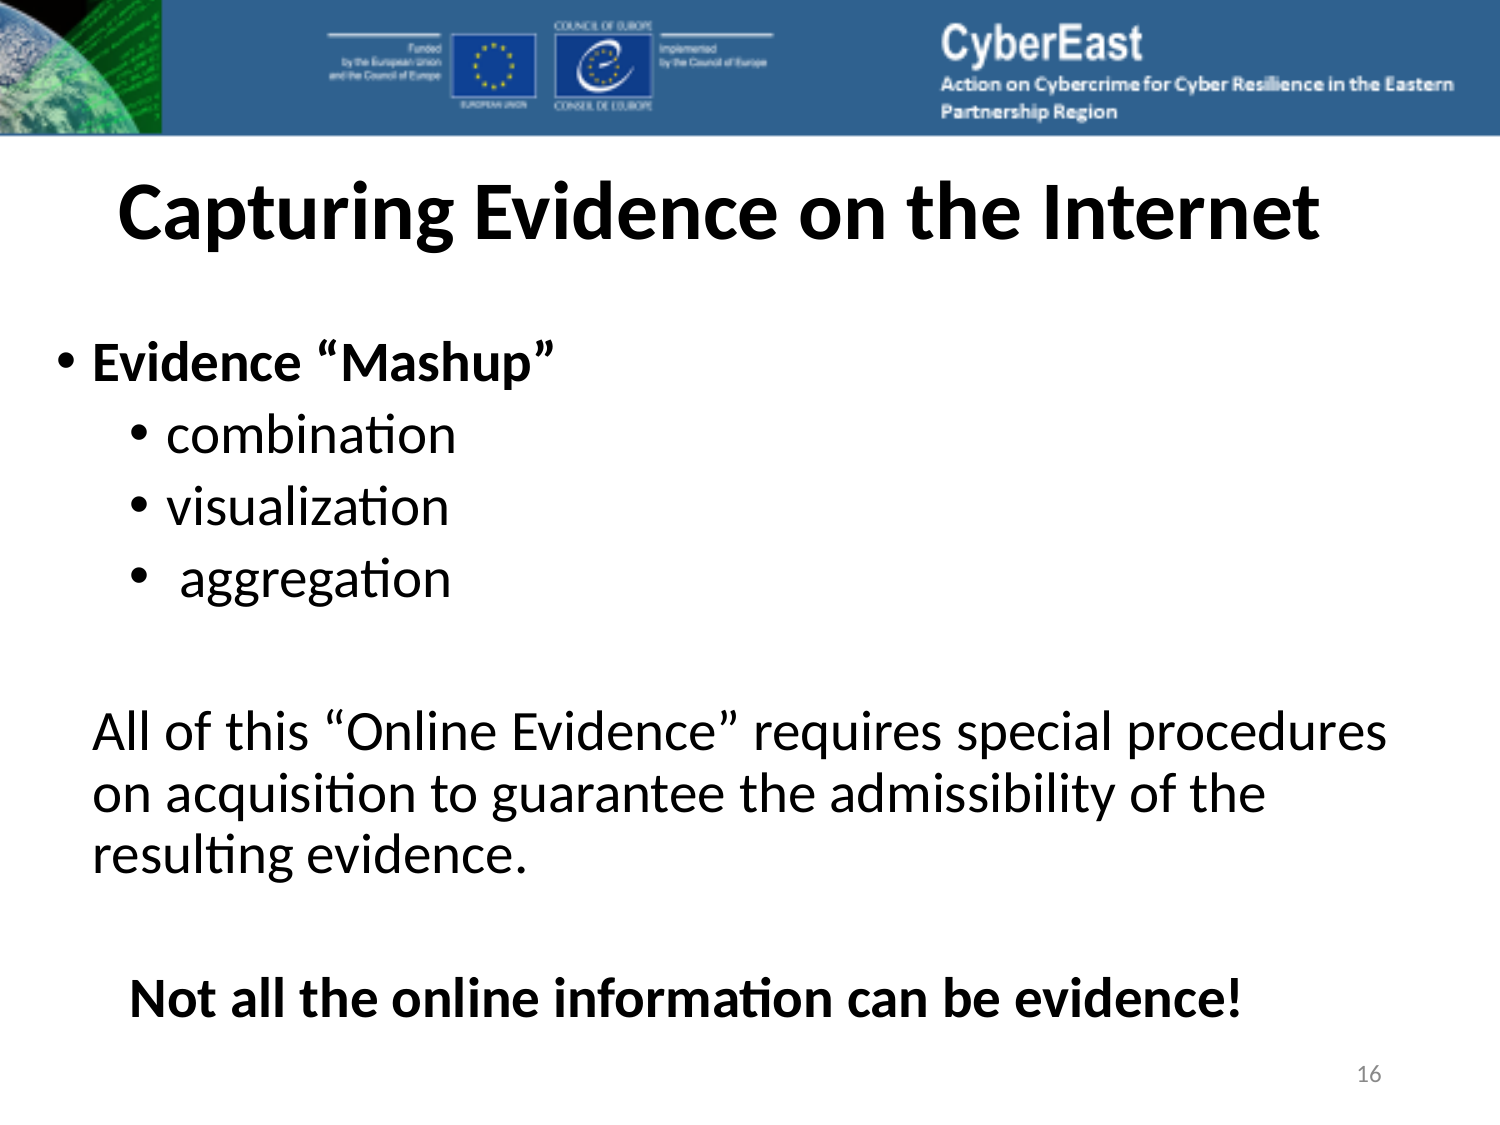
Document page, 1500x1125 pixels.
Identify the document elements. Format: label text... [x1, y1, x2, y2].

slide_number 16 [1059, 1042, 1397, 1103]
picture [0, 0, 1500, 1125]
title Capturing Evidence on the Internet [103, 103, 1397, 322]
list Evidence “Mashup” combination visualization aggregation All of this “Online Evidence” requires special procedures on acquisition to guarantee the admissibility of the resulting evidence. Not all the online information can be evidence! [41, 325, 1416, 1039]
